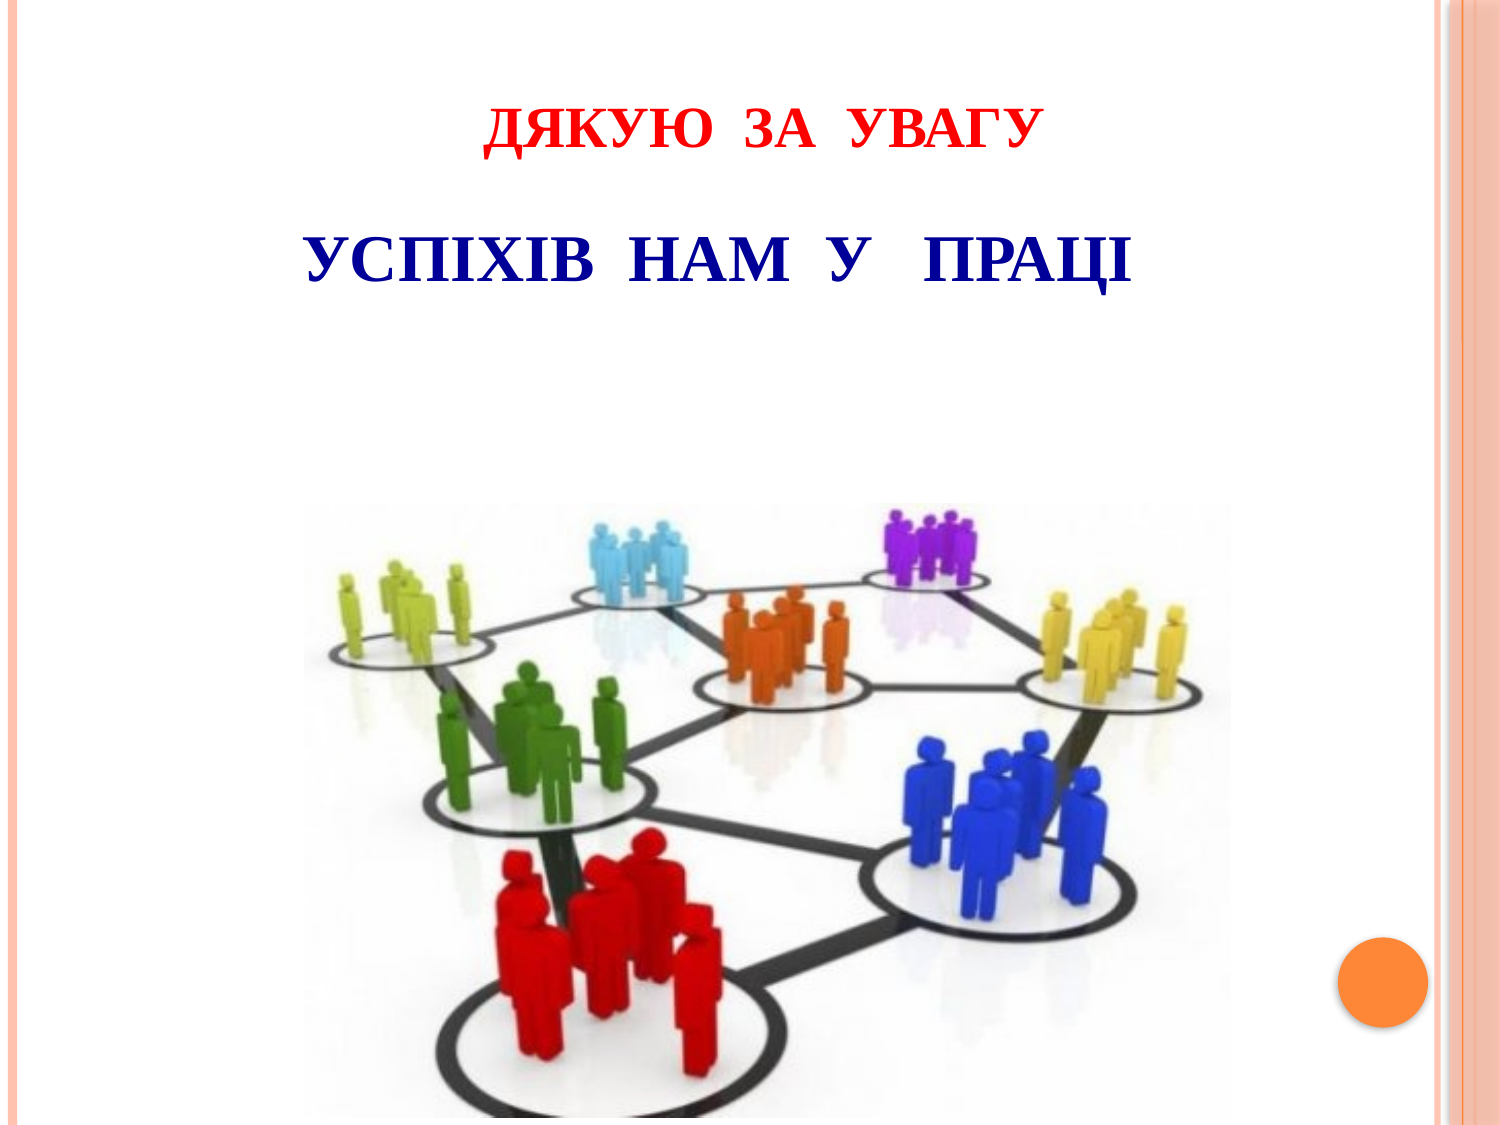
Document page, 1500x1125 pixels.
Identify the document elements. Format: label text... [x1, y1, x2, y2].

text_box УСПІХІВ НАМ У ПРАЦІ [53, 187, 1400, 303]
text_box ДЯКУЮ ЗА УВАГУ [70, 82, 1459, 167]
picture [304, 503, 1231, 1125]
